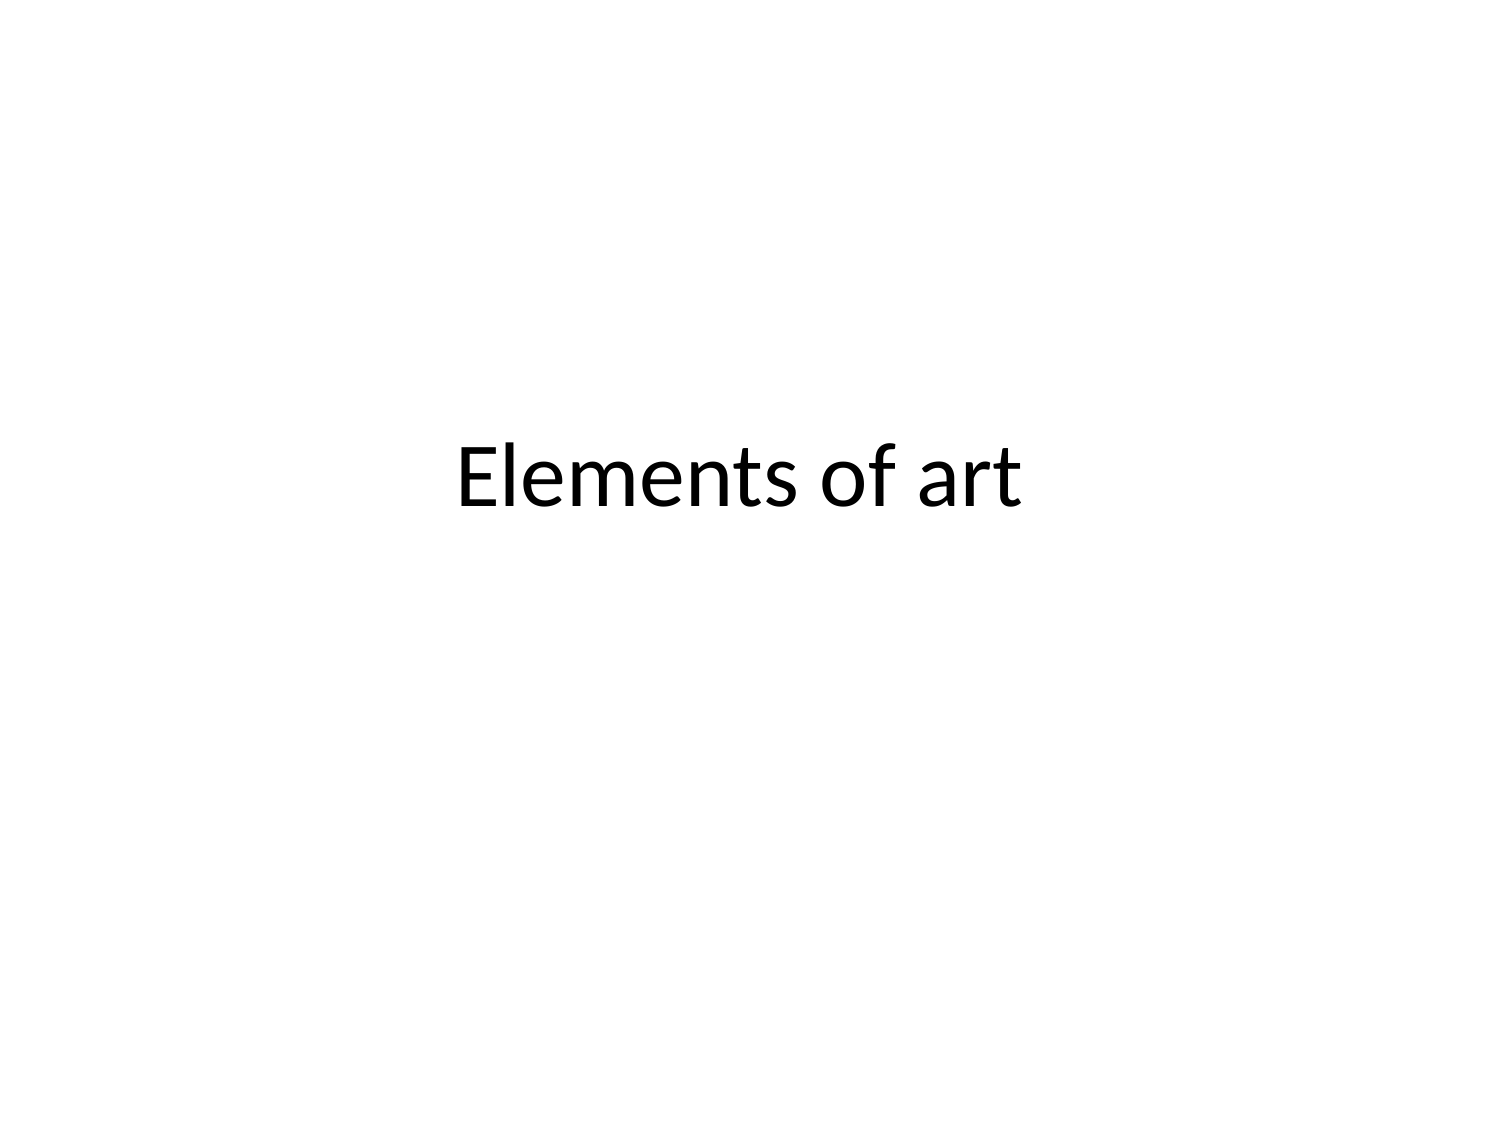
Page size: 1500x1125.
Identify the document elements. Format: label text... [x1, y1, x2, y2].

title Elements of art [112, 349, 1388, 591]
